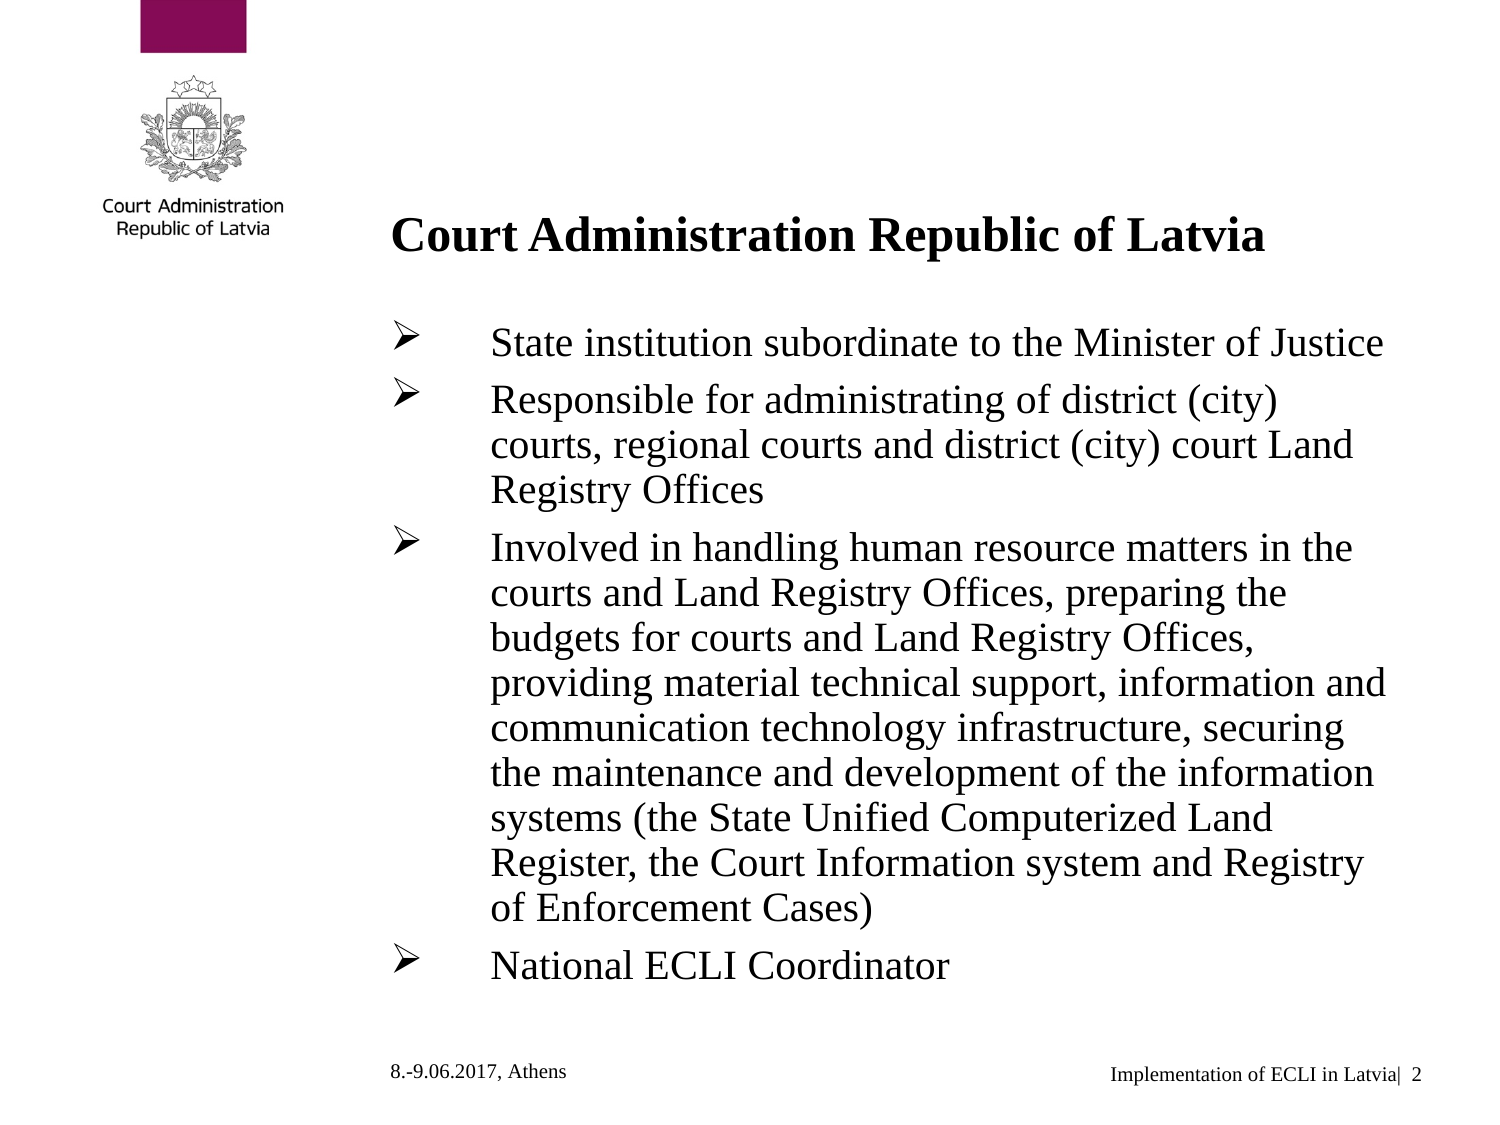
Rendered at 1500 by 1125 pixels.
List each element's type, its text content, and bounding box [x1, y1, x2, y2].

text_box 8.-9.06.2017, Athens [375, 1040, 725, 1100]
slide_number Implementation of ECLI in Latvia| 2 [1087, 1042, 1438, 1103]
subtitle State institution subordinate to the Minister of Justice Responsible for administrating of district (city) courts, regional courts and district (city) court Land Registry Offices Involved in handling human resource matters in the courts and Land Registry Offices, preparing the budgets for courts and Land Registry Offices, providing material technical support, information and communication technology infrastructure, securing the maintenance and development of the information systems (the State Unified Computerized Land Register, the Court Information system and Registry of Enforcement Cases) National ECLI Coordinator [375, 312, 1413, 1041]
picture [48, 0, 338, 322]
title Court Administration Republic of Latvia [375, 112, 1413, 270]
